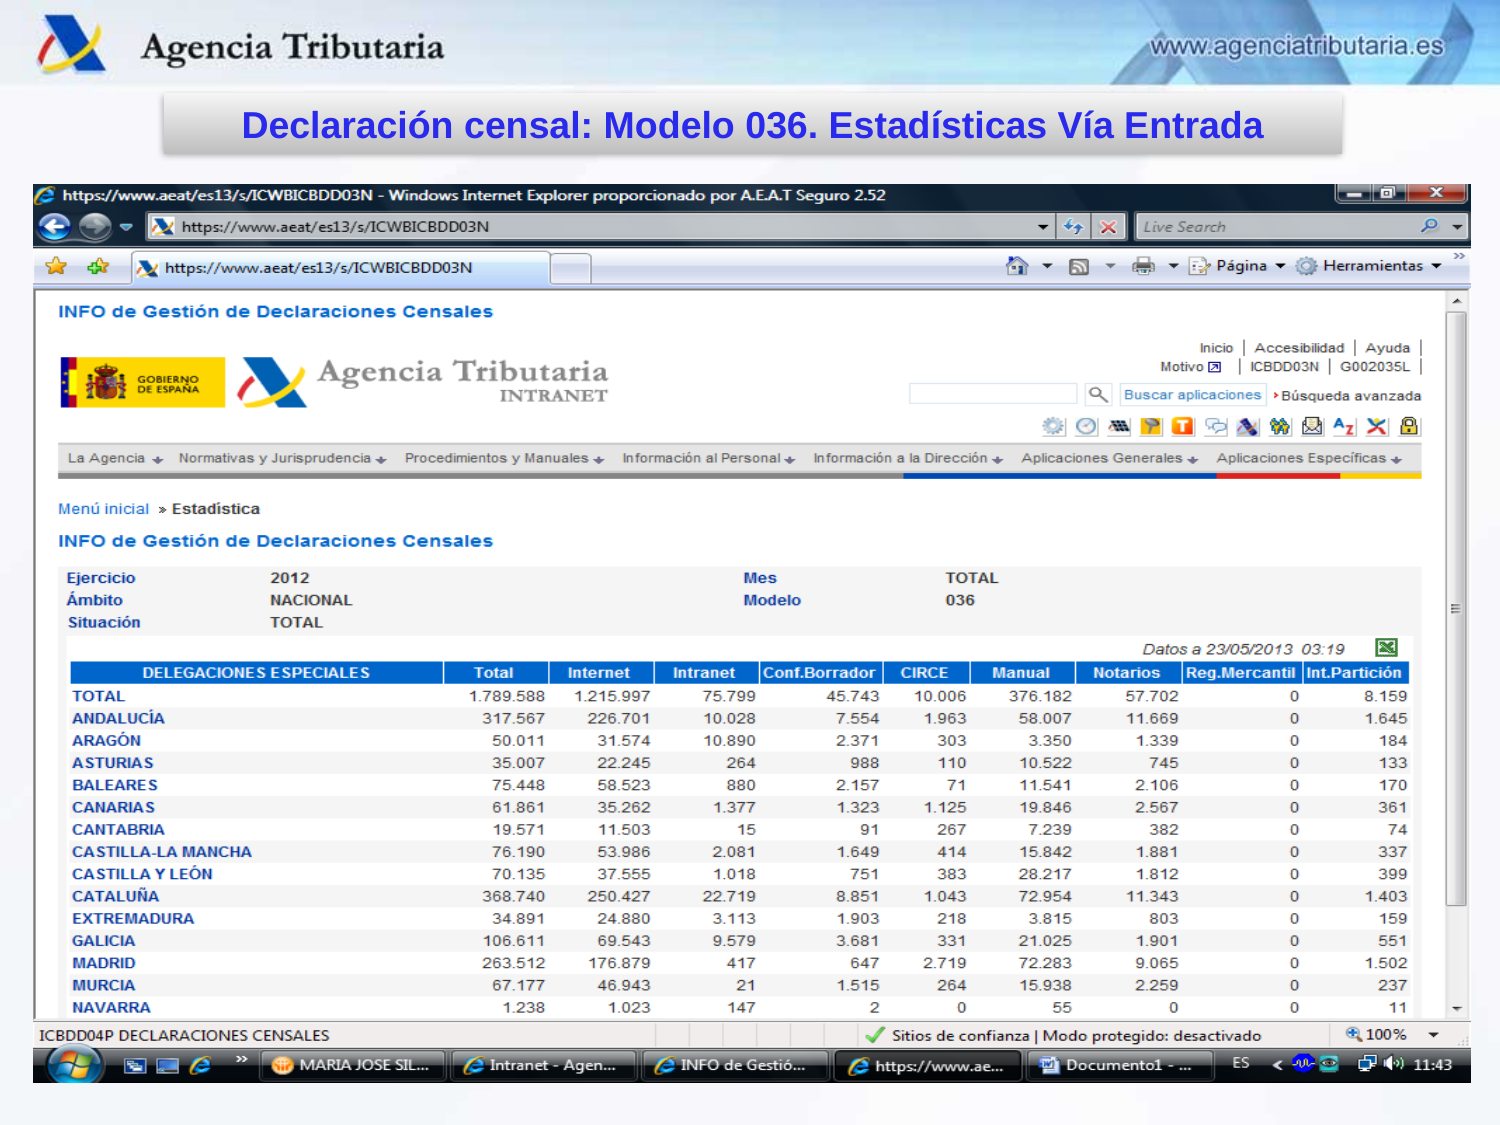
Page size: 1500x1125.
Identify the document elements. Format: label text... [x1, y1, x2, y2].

text_box Declaración censal: Modelo 036. Estadísticas Vía Entrada [163, 93, 1343, 154]
picture [0, 0, 1500, 1125]
